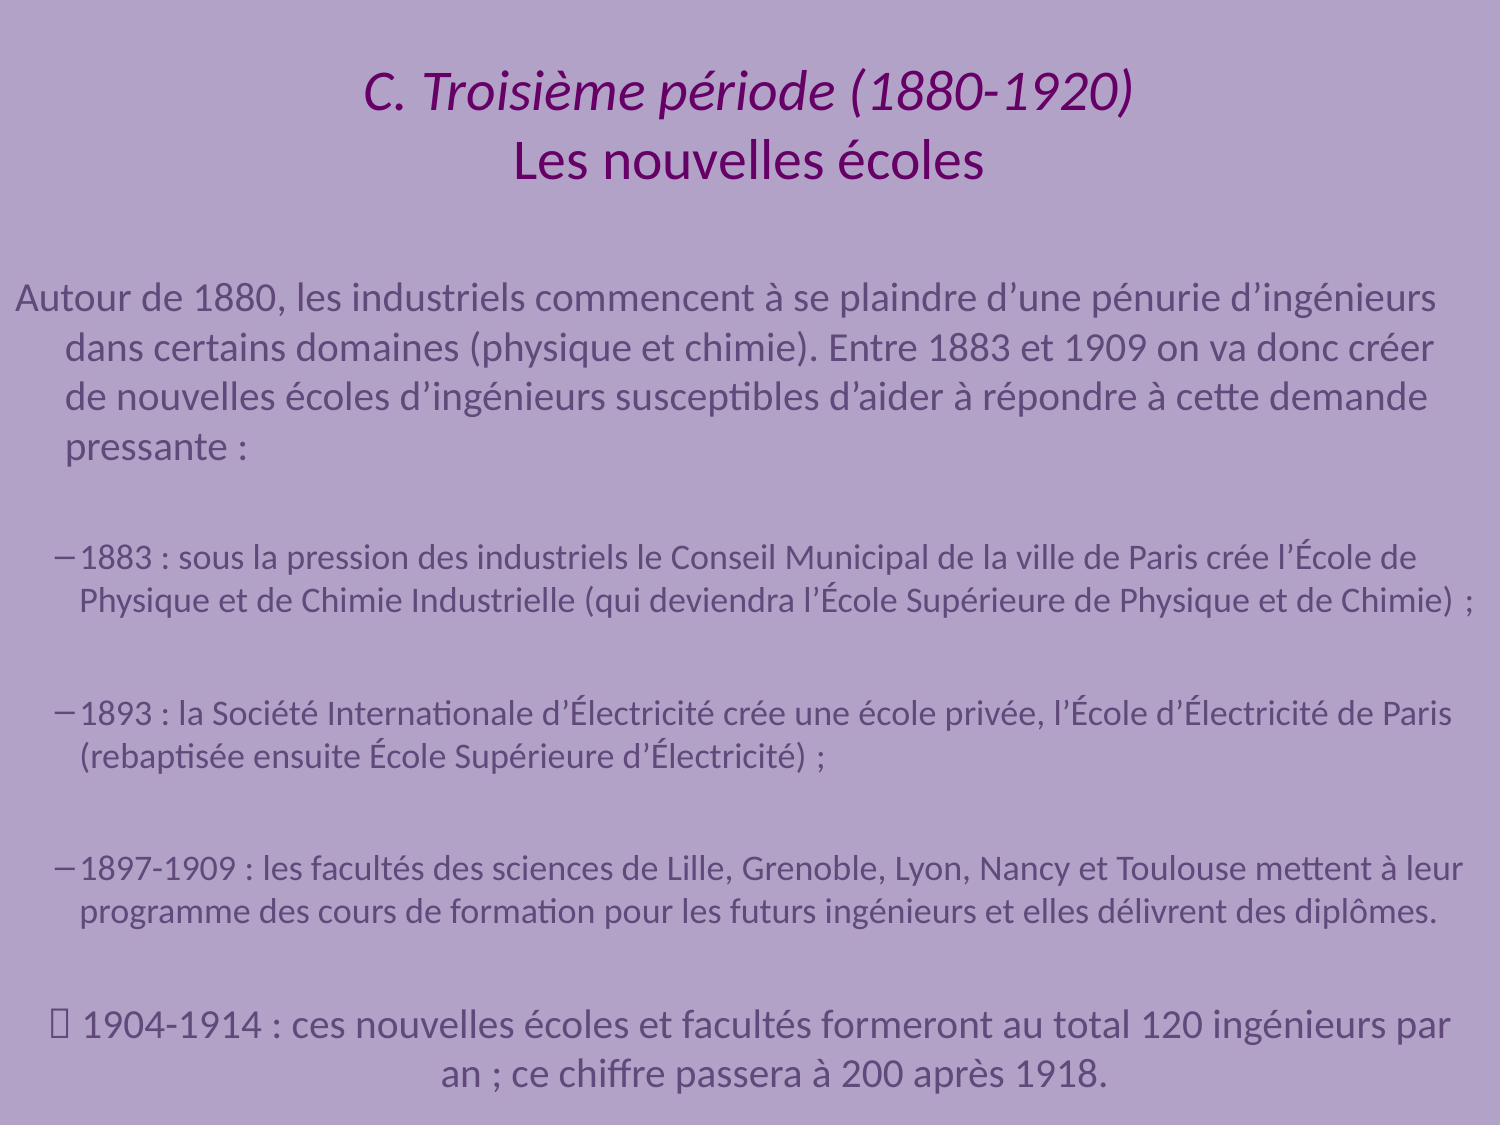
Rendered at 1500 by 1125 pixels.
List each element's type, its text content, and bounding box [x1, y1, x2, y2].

list Autour de 1880, les industriels commencent à se plaindre d’une pénurie d’ingénieurs dans certains domaines (physique et chimie). Entre 1883 et 1909 on va donc créer de nouvelles écoles d’ingénieurs susceptibles d’aider à répondre à cette demande pressante : 1883 : sous la pression des industriels le Conseil Municipal de la ville de Paris crée l’École de Physique et de Chimie Industrielle (qui deviendra l’École Supérieure de Physique et de Chimie) ; 1893 : la Société Internationale d’Électricité crée une école privée, l’École d’Électricité de Paris (rebaptisée ensuite École Supérieure d’Électricité) ; 1897-1909 : les facultés des sciences de Lille, Grenoble, Lyon, Nancy et Toulouse mettent à leur programme des cours de formation pour les futurs ingénieurs et elles délivrent des diplômes.  1904-1914 : ces nouvelles écoles et facultés formeront au total 120 ingénieurs par an ; ce chiffre passera à 200 après 1918. [0, 262, 1500, 1125]
title C. Troisième période (1880-1920) Les nouvelles écoles [75, 45, 1425, 199]
